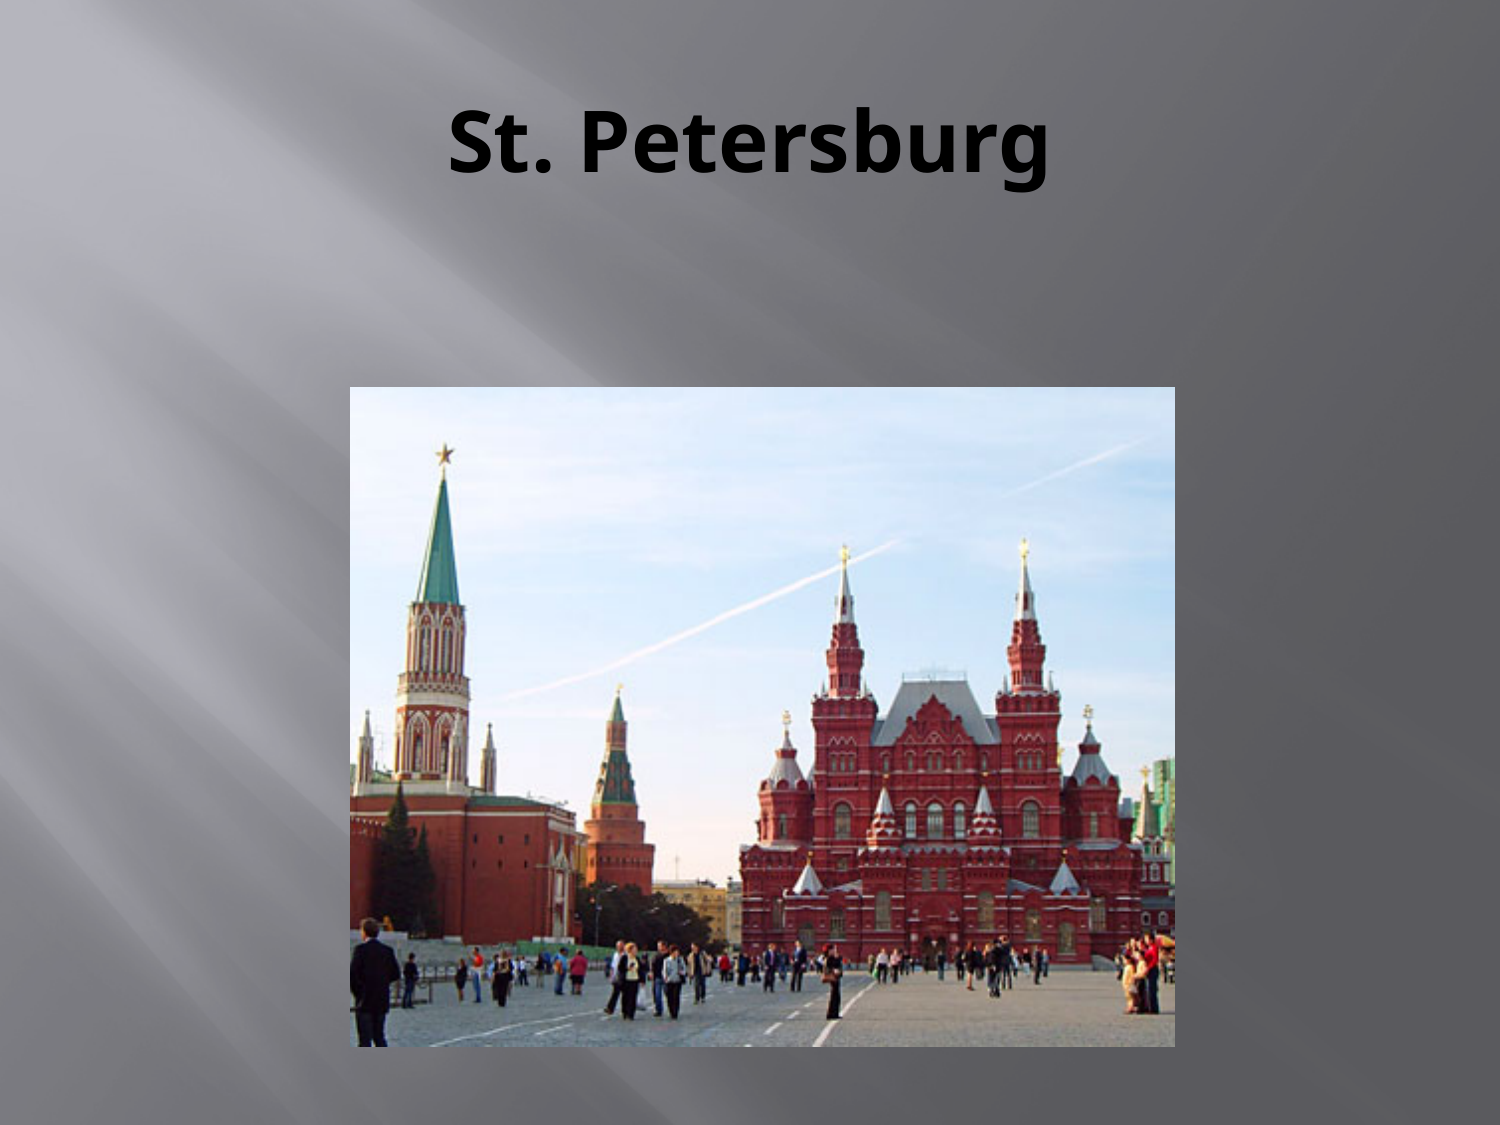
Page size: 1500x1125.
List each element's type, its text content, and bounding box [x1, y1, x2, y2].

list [349, 387, 1175, 1048]
title St. Petersburg [75, 45, 1425, 233]
